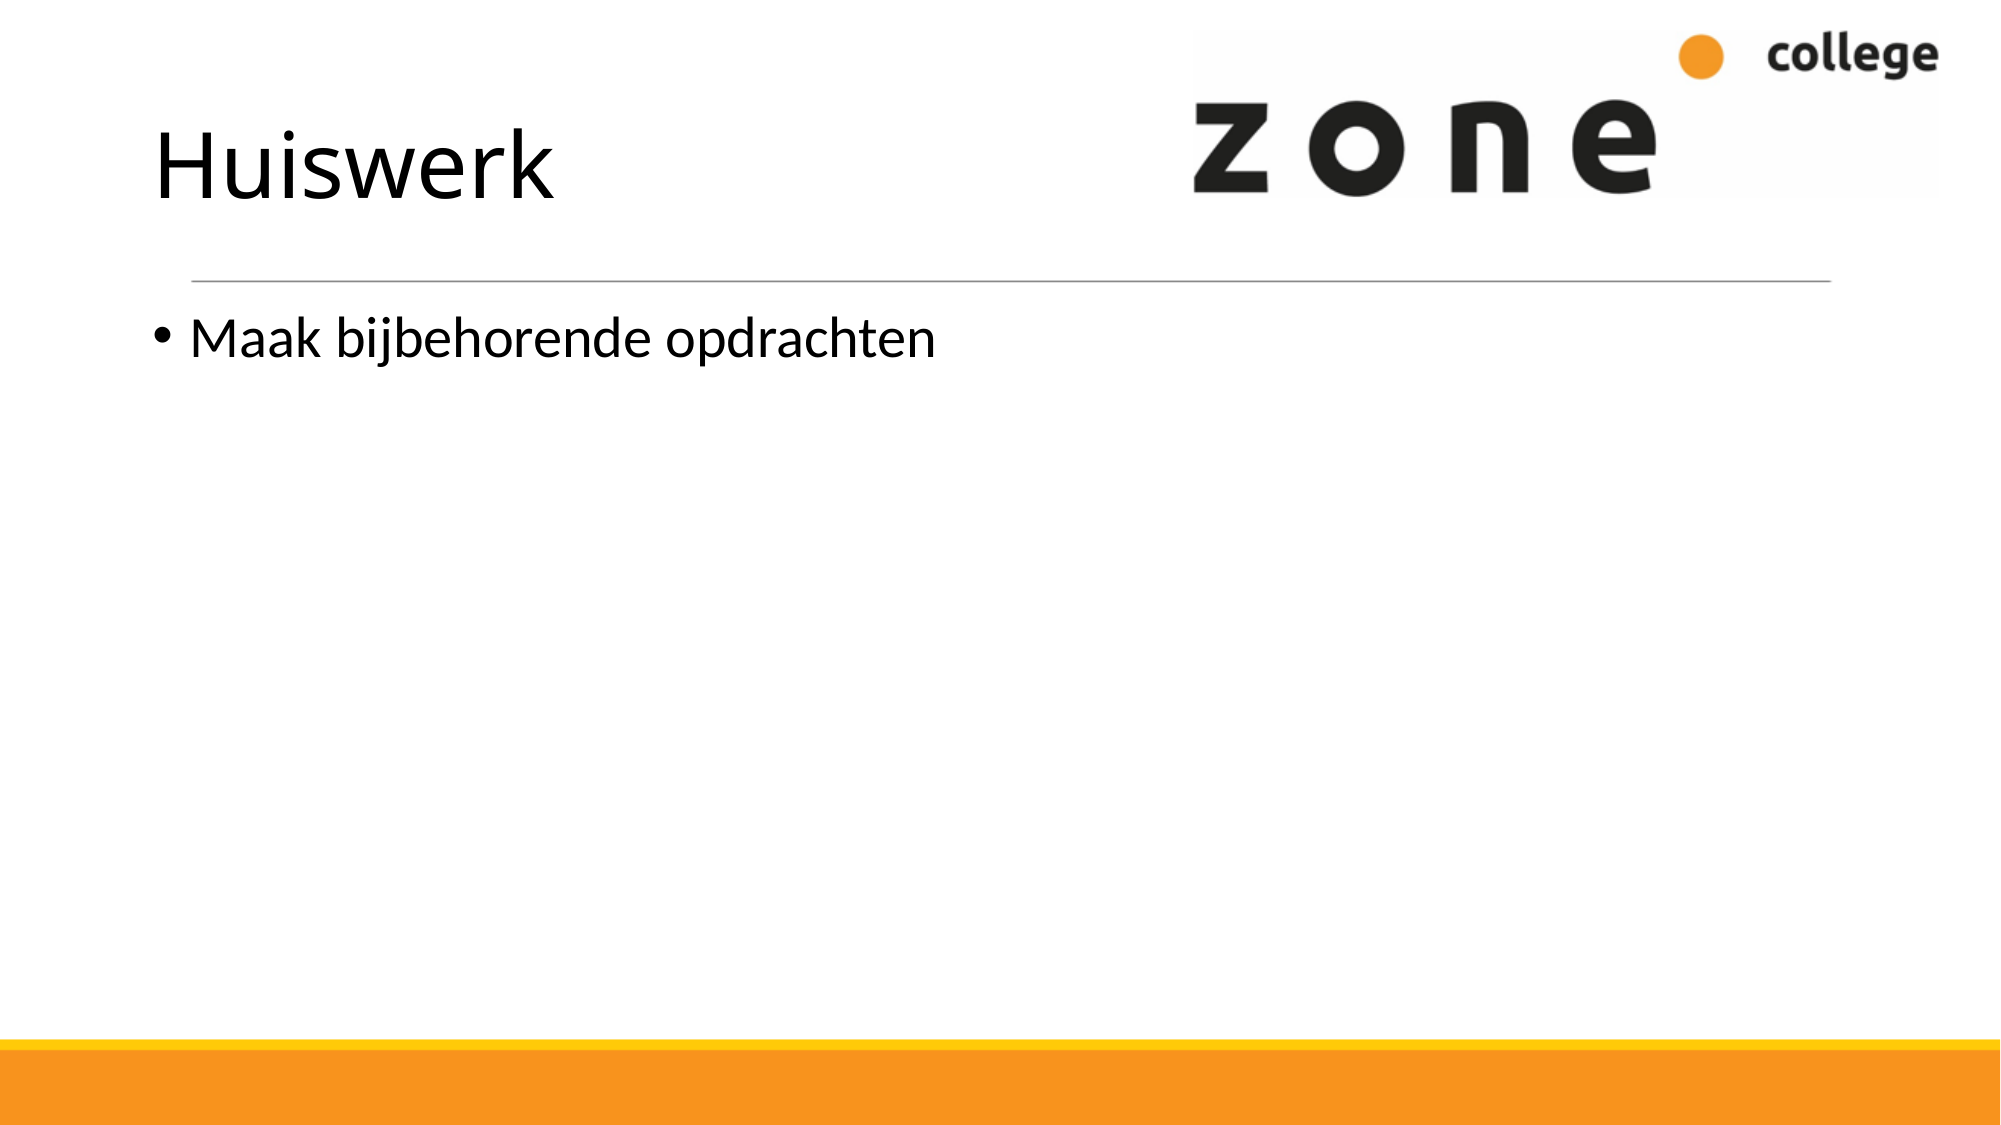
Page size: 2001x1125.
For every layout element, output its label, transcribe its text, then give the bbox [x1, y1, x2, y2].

picture [0, 0, 2001, 1125]
title Huiswerk [137, 59, 1863, 278]
list Maak bijbehorende opdrachten [137, 299, 1863, 1014]
